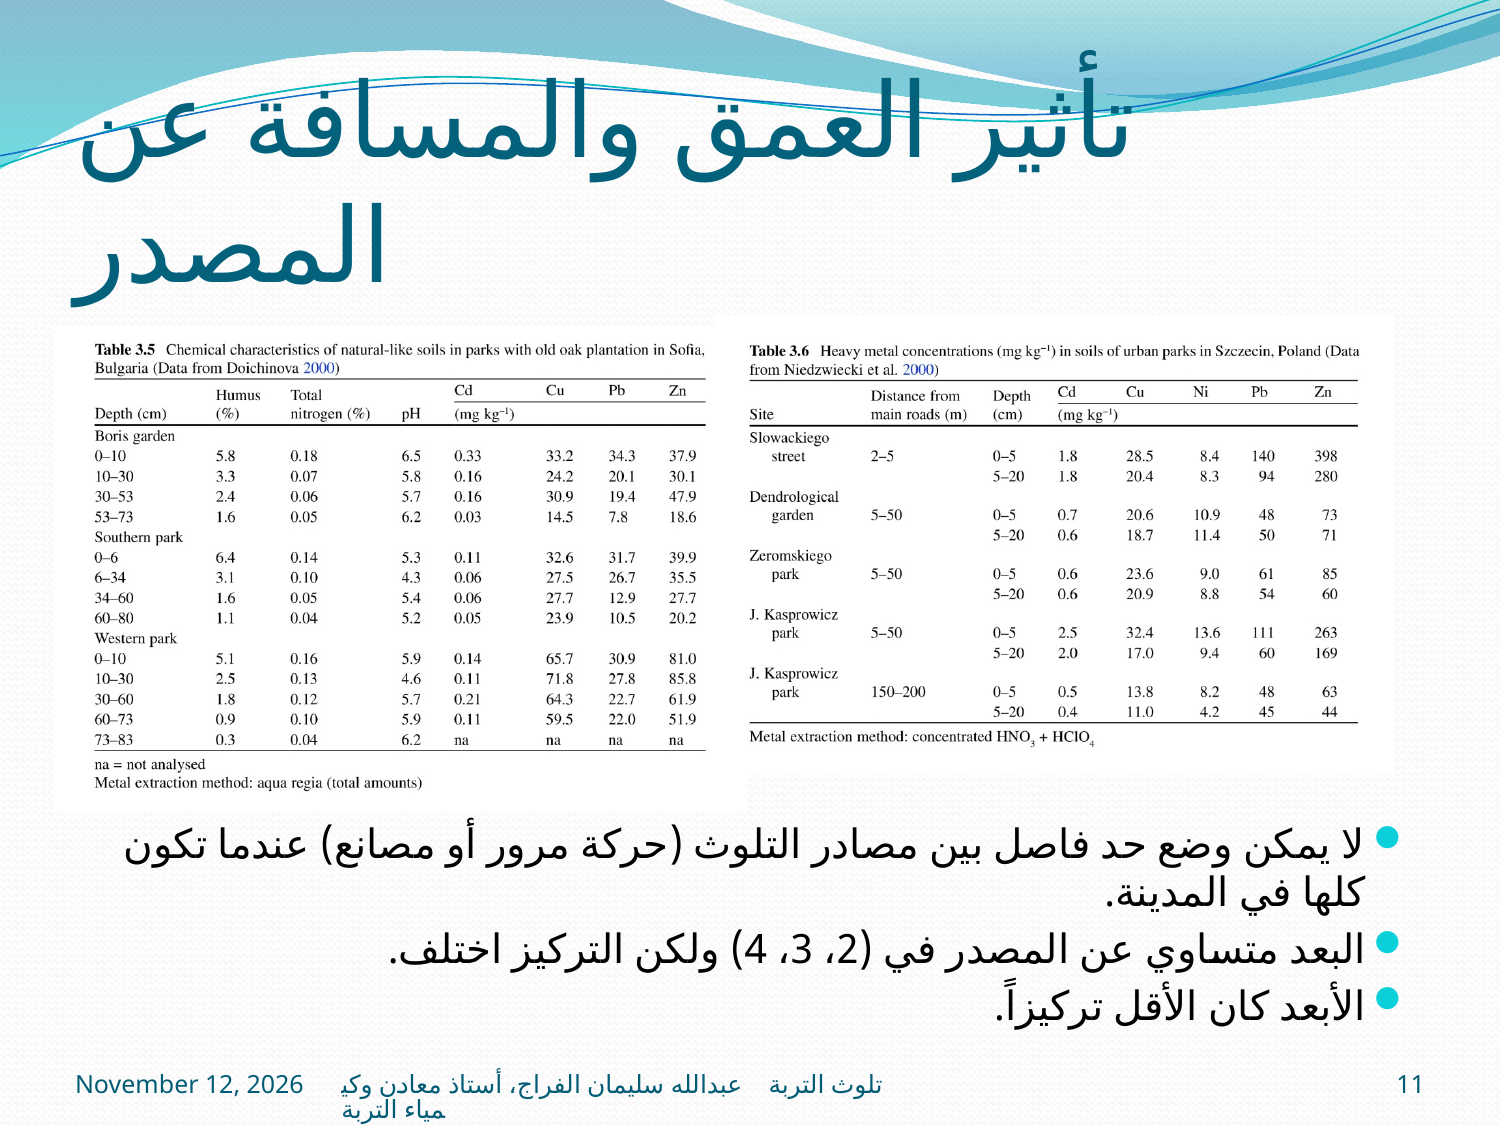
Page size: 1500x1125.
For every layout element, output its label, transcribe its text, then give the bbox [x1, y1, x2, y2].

text_box لا يمكن وضع حد فاصل بين مصادر التلوث (حركة مرور أو مصانع) عندما تكون كلها في المدينة. البعد متساوي عن المصدر في (2، 3، 4) ولكن التركيز اختلف. الأبعد كان الأقل تركيزاً. [74, 810, 1425, 1038]
slide_number 11 [1299, 1042, 1425, 1103]
title تأثير العمق والمسافة عن المصدر [75, 115, 1425, 303]
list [52, 326, 747, 814]
footer تلوث التربة عبدالله سليمان الفراج، أستاذ معادن وكيمياء التربة [437, 1042, 988, 1103]
slide_number 01/جمادى الأولى/1435 [75, 1042, 425, 1103]
picture [714, 315, 1395, 776]
